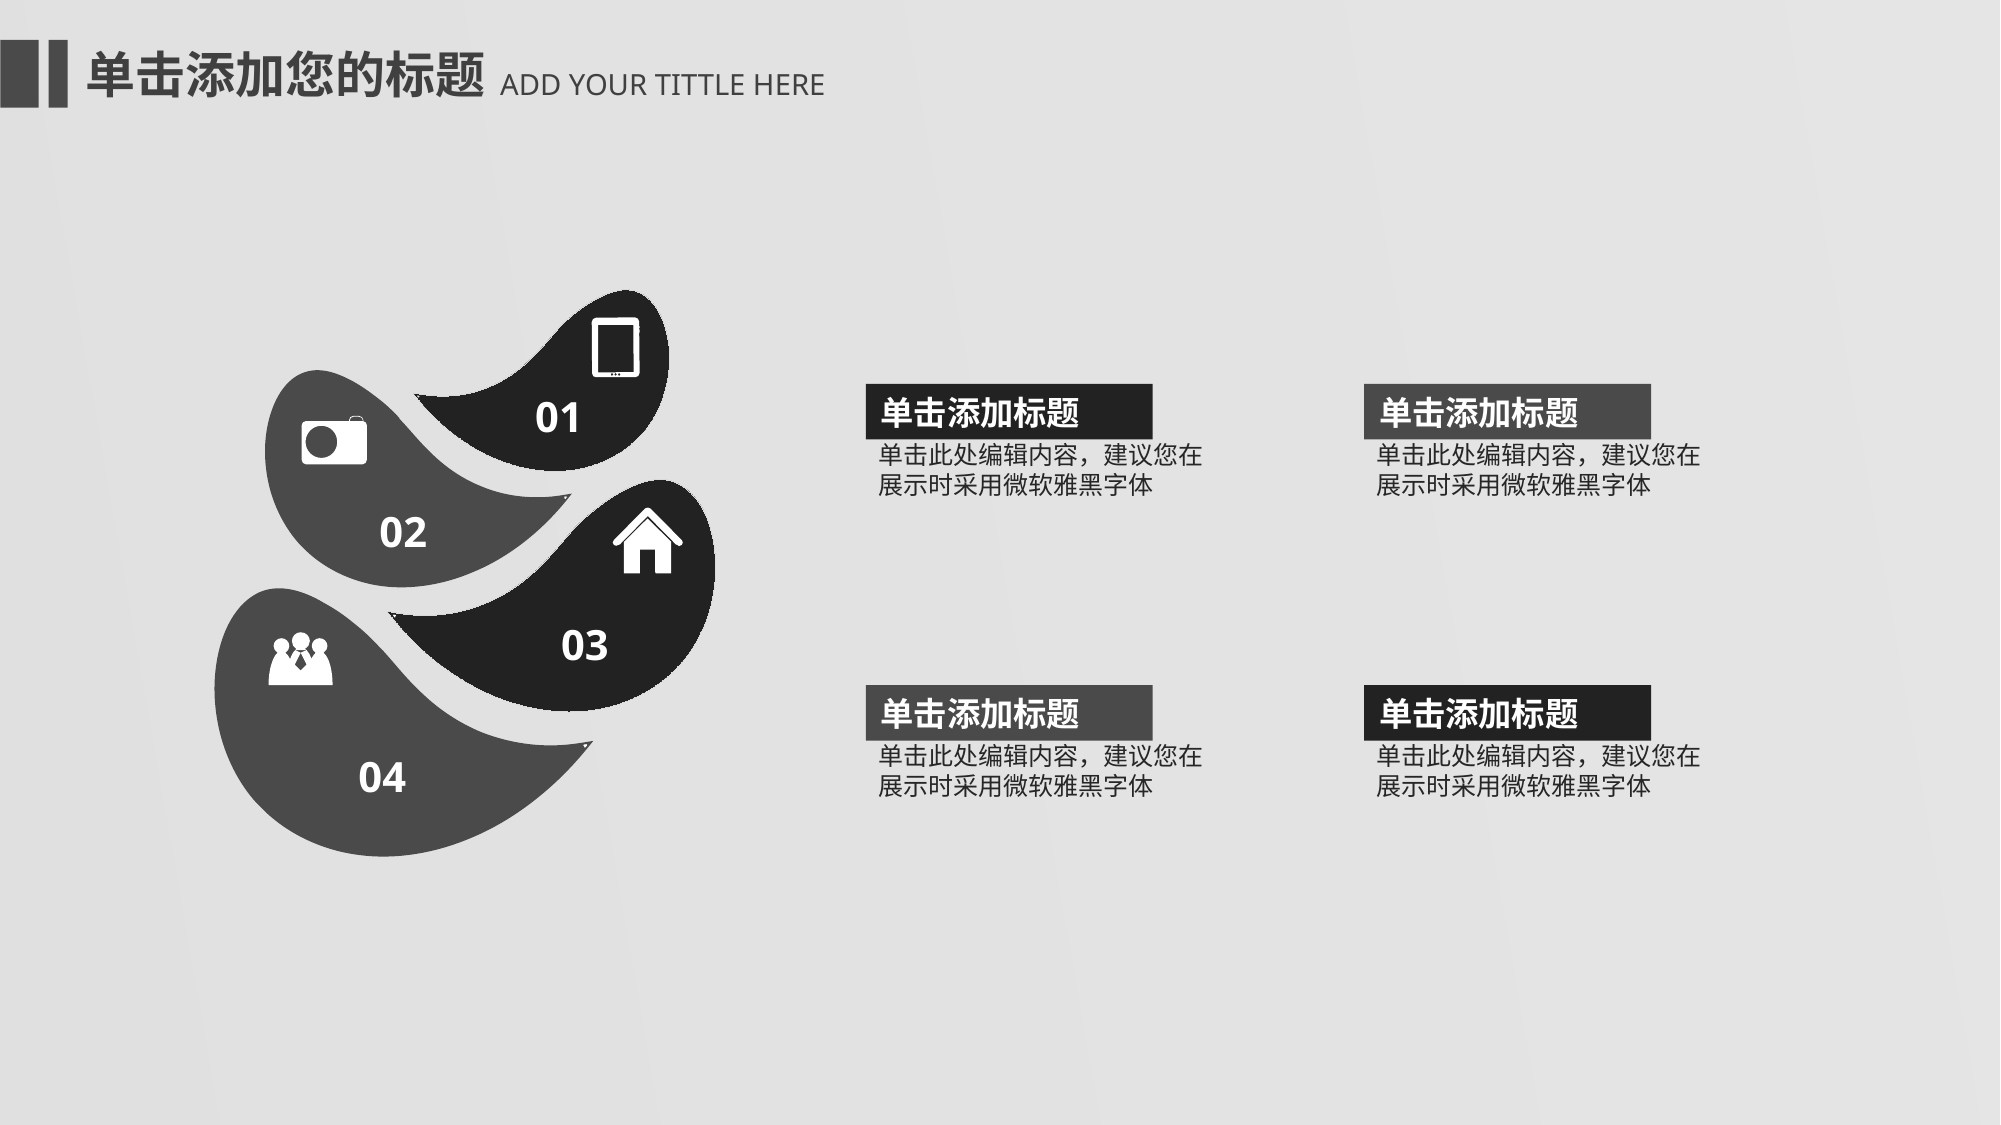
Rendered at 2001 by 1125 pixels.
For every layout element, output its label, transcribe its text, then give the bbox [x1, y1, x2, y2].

text_box [413, 389, 632, 472]
text_box 单击此处编辑内容，建议您在展示时采用微软雅黑字体 [878, 740, 1222, 801]
text_box ADD YOUR TITTLE HERE [485, 59, 856, 109]
text_box [268, 638, 333, 686]
text_box [291, 632, 310, 651]
text_box [213, 587, 596, 858]
text_box [301, 421, 367, 465]
text_box [623, 518, 672, 574]
text_box 01 [482, 387, 637, 444]
text_box 单击此处编辑内容，建议您在展示时采用微软雅黑字体 [878, 439, 1222, 500]
text_box 04 [305, 747, 460, 804]
text_box [591, 317, 640, 378]
text_box 单击添加标题 [1364, 383, 1652, 440]
text_box [387, 479, 716, 713]
text_box 03 [508, 615, 662, 672]
text_box [488, 289, 670, 439]
text_box 单击添加标题 [865, 685, 1153, 741]
text_box 单击添加标题 [865, 383, 1153, 440]
text_box [263, 369, 575, 589]
text_box 单击添加标题 [1364, 685, 1652, 741]
text_box [612, 507, 683, 547]
text_box 单击添加您的标题 [71, 36, 511, 111]
text_box 单击此处编辑内容，建议您在展示时采用微软雅黑字体 [1376, 439, 1720, 500]
text_box 02 [326, 502, 481, 559]
text_box 单击此处编辑内容，建议您在展示时采用微软雅黑字体 [1376, 740, 1720, 801]
